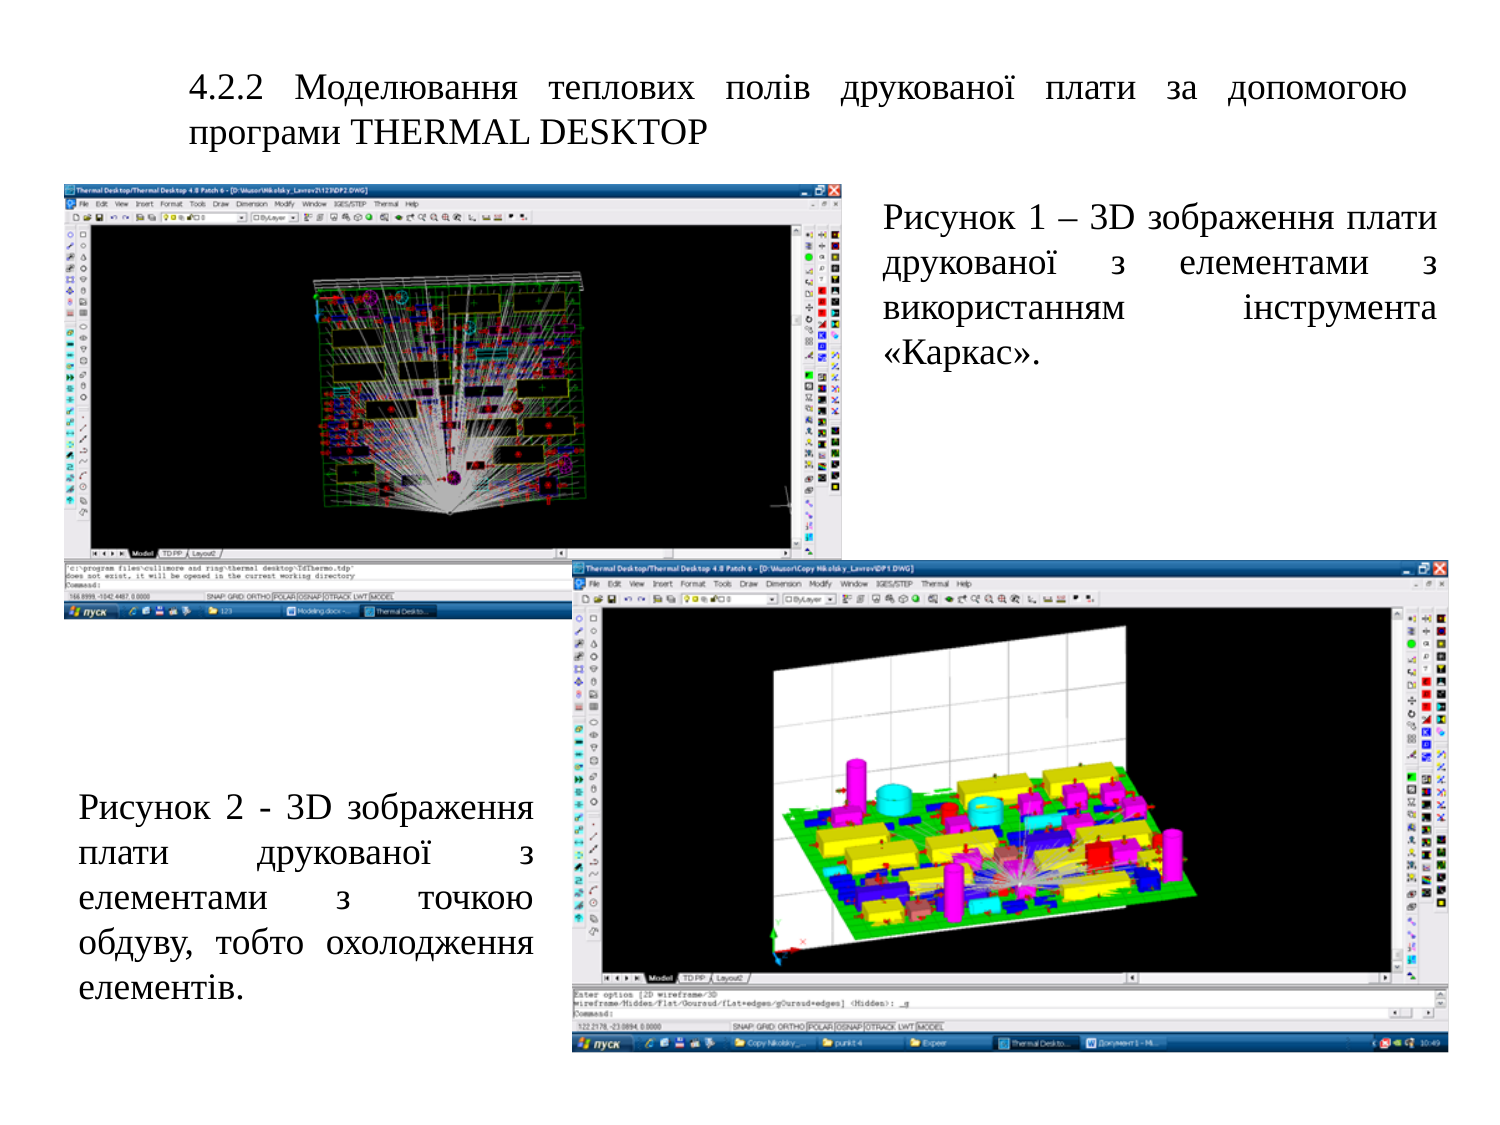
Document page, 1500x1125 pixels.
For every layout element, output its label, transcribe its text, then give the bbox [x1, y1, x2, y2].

text_box 4.2.2 Моделювання теплових полів друкованої плати за допомогою програми THERMAL DESKТOP [100, 54, 1424, 160]
text_box Рисунок 2 - 3D зображення плати друкованої з елементами з точкою обдуву, тобто охолодження елементів. [63, 775, 550, 1015]
text_box Рисунок 1 – 3D зображення плати друкованої з елементами з використанням інструмента «Каркас». [868, 184, 1453, 380]
picture [64, 184, 1450, 1054]
